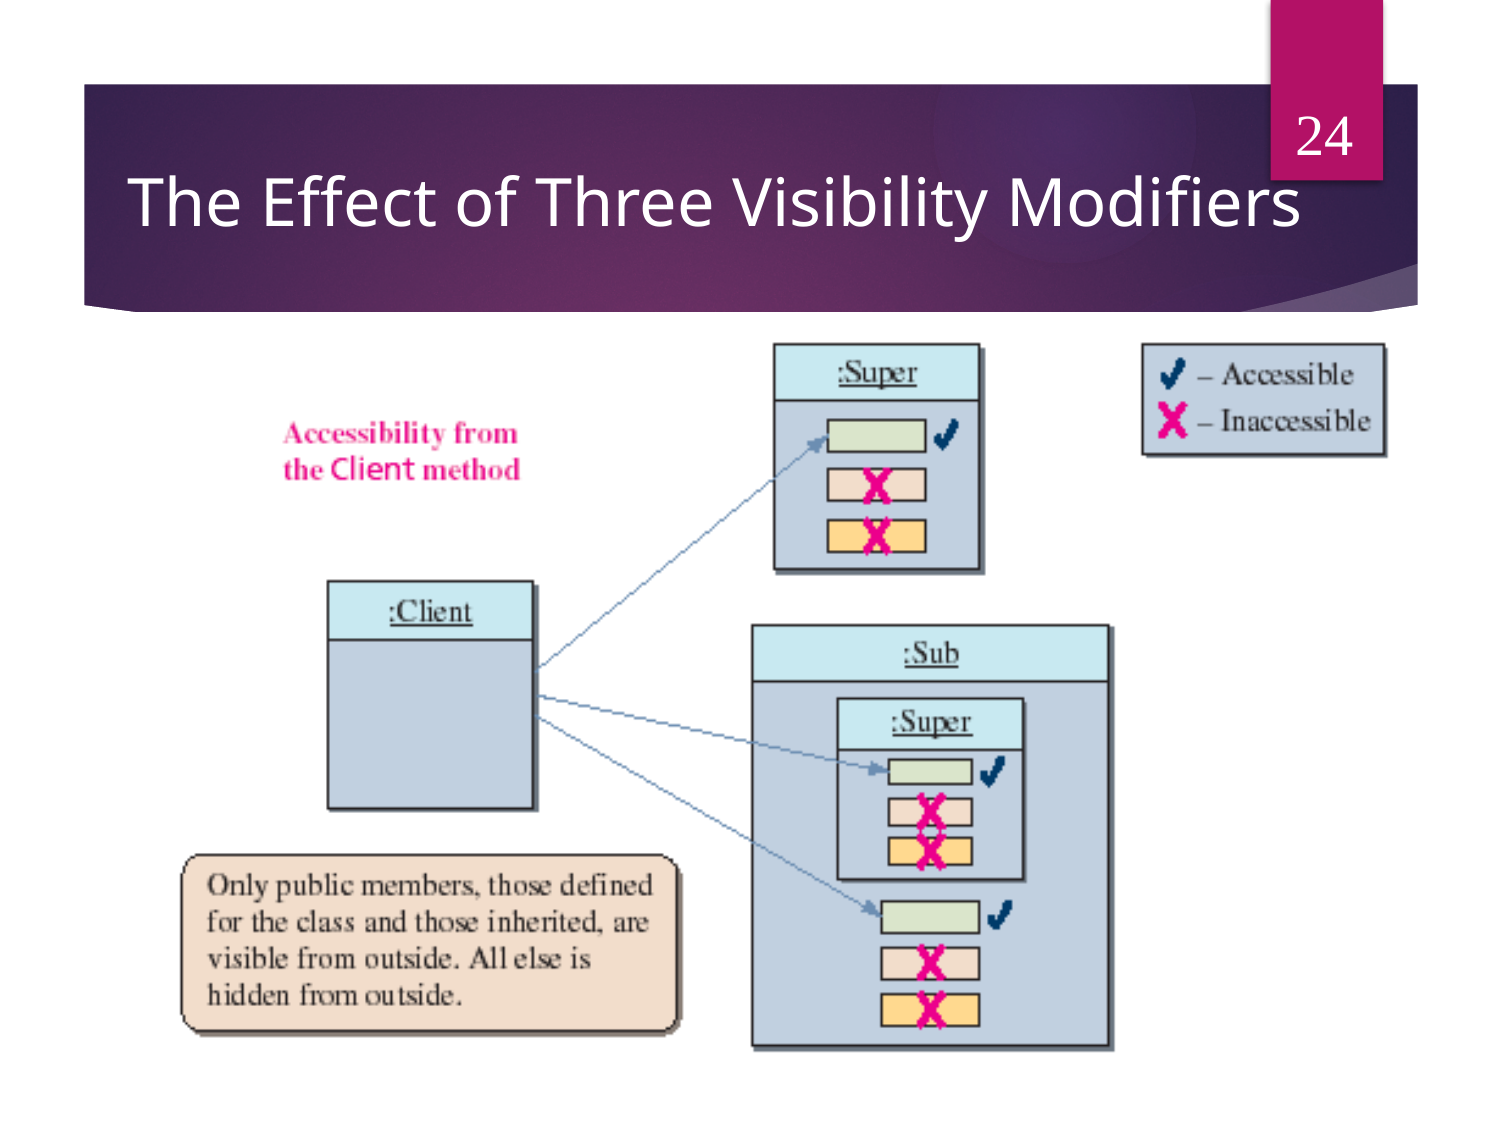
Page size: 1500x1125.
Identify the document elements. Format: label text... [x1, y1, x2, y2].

picture [124, 312, 1426, 1067]
slide_number 24 [1259, 48, 1390, 175]
title The Effect of Three Visibility Modifiers [112, 137, 1325, 263]
